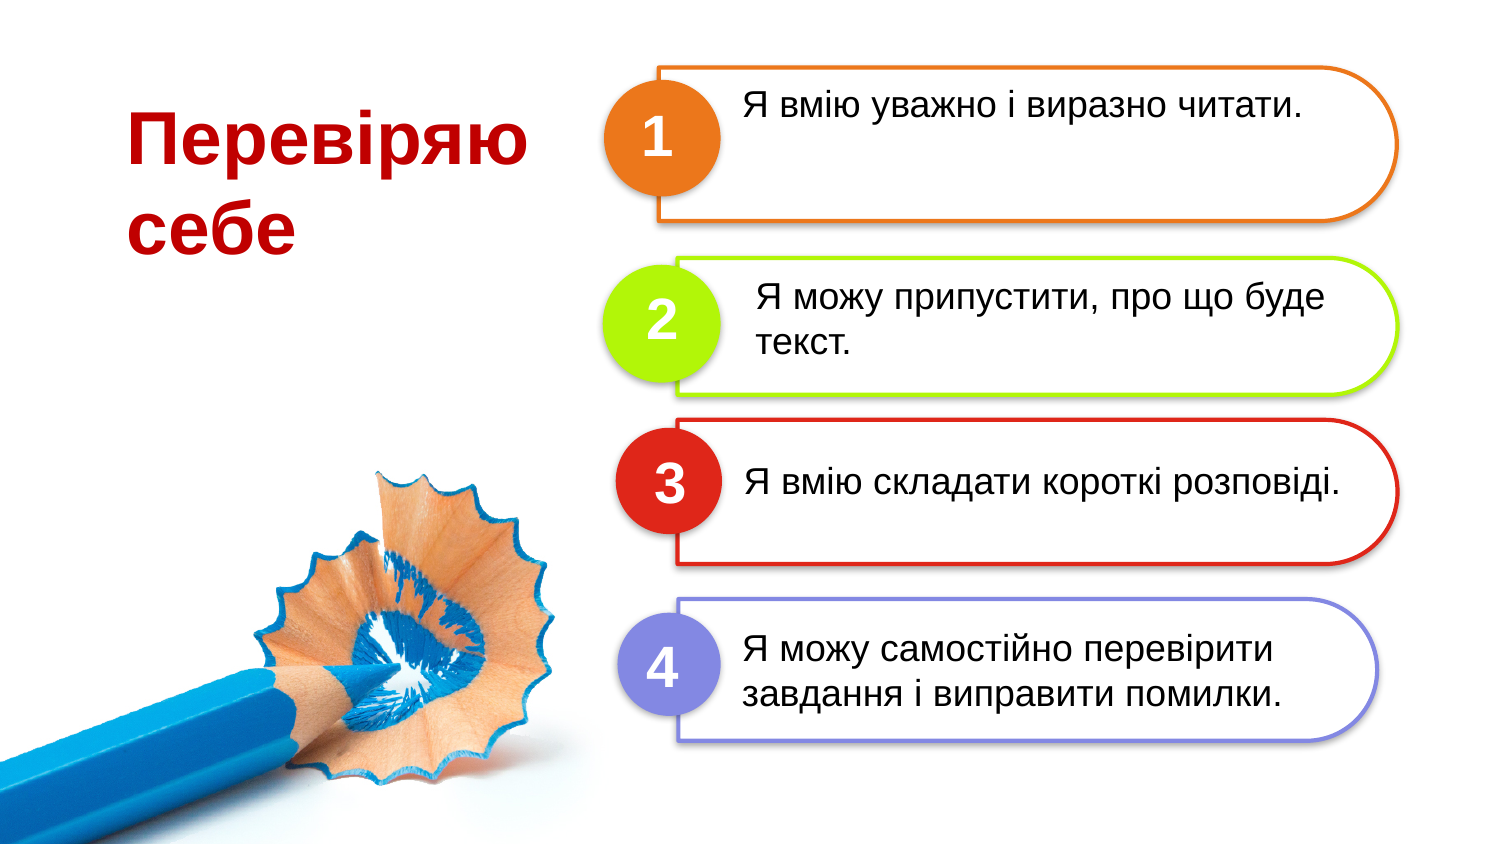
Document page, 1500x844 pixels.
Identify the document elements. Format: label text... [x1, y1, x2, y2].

text_box [676, 419, 1399, 565]
text_box [603, 104, 614, 173]
text_box [616, 628, 631, 701]
text_box Я можу припустити, про що буде текст. [740, 265, 1370, 370]
text_box [676, 257, 1399, 396]
text_box Я вмію складати короткі розповіді. [728, 449, 1370, 510]
text_box 4 [631, 621, 694, 707]
text_box [638, 611, 722, 717]
text_box 3 [639, 437, 702, 523]
text_box [617, 94, 722, 198]
picture [0, 469, 636, 844]
text_box [601, 263, 722, 384]
text_box Я можу самостійно перевірити завдання і виправити помилки. [727, 616, 1372, 722]
text_box Я вмію уважно і виразно читати. [727, 72, 1335, 133]
text_box 1 [614, 90, 702, 176]
text_box [658, 66, 1398, 222]
text_box [677, 598, 1354, 667]
text_box [614, 427, 723, 535]
text_box [677, 669, 1356, 742]
text_box 2 [631, 273, 694, 359]
text_box [1372, 641, 1378, 699]
text_box [628, 79, 697, 90]
list Перевіряю себе [112, 79, 578, 281]
